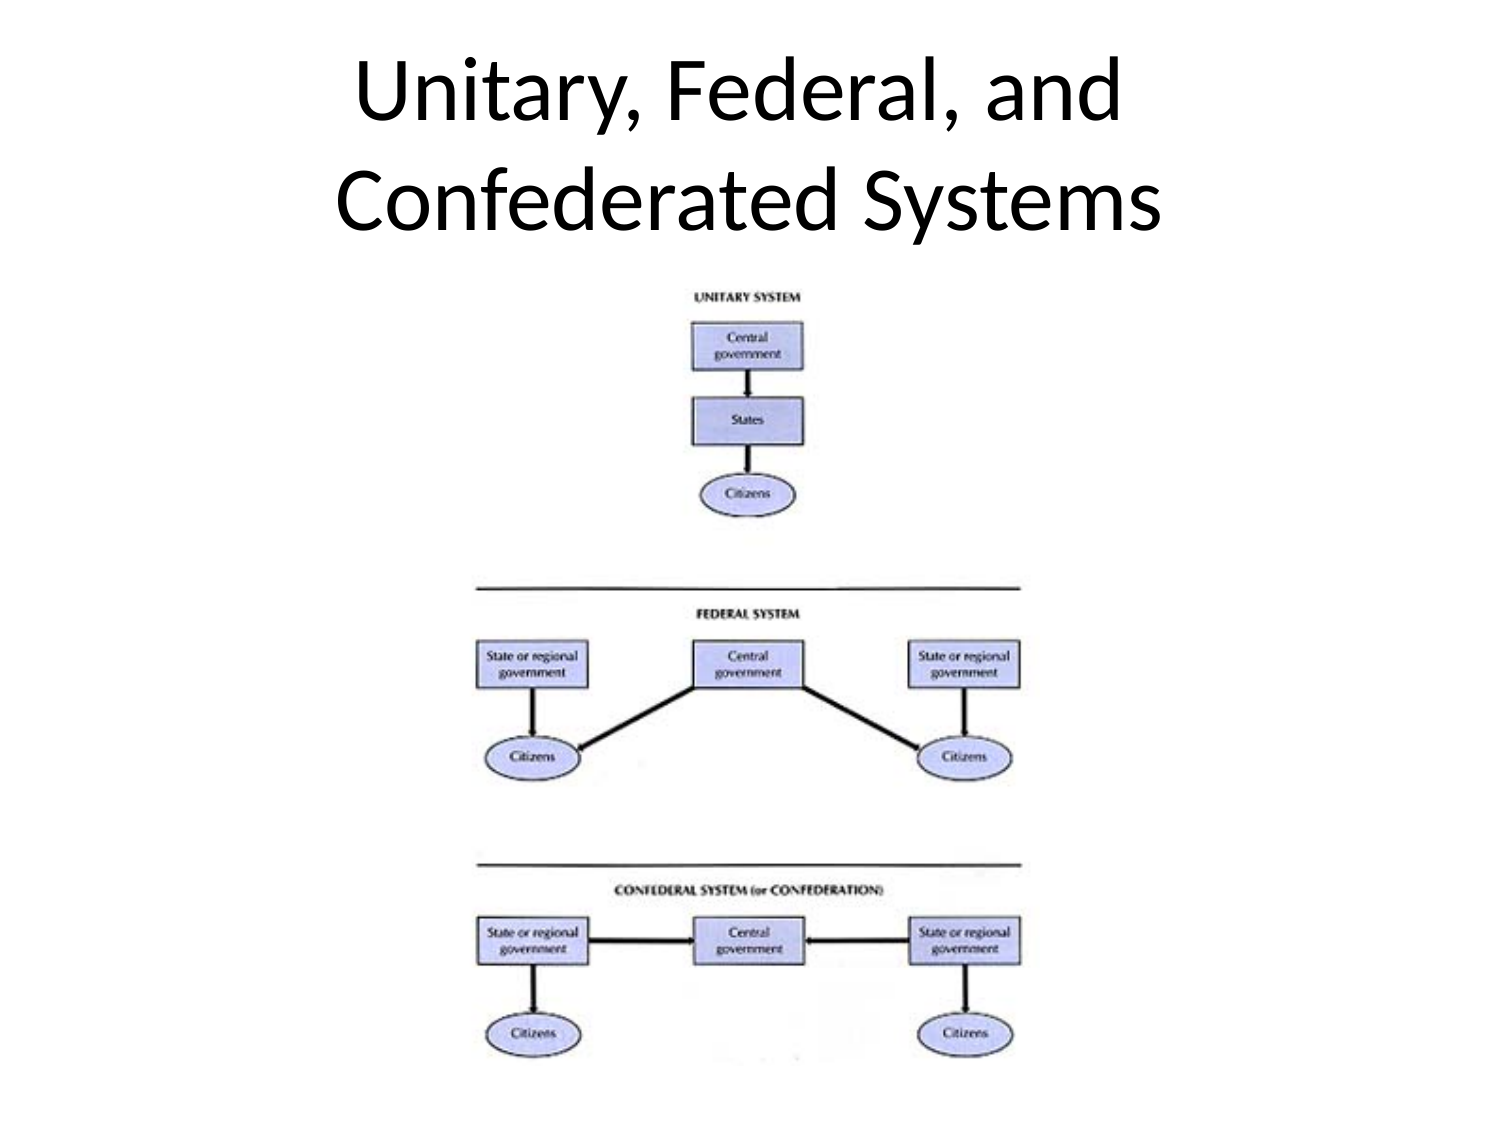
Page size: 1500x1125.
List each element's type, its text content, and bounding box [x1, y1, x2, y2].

title Unitary, Federal, and Confederated Systems [74, 44, 1426, 233]
picture [412, 274, 1040, 1067]
